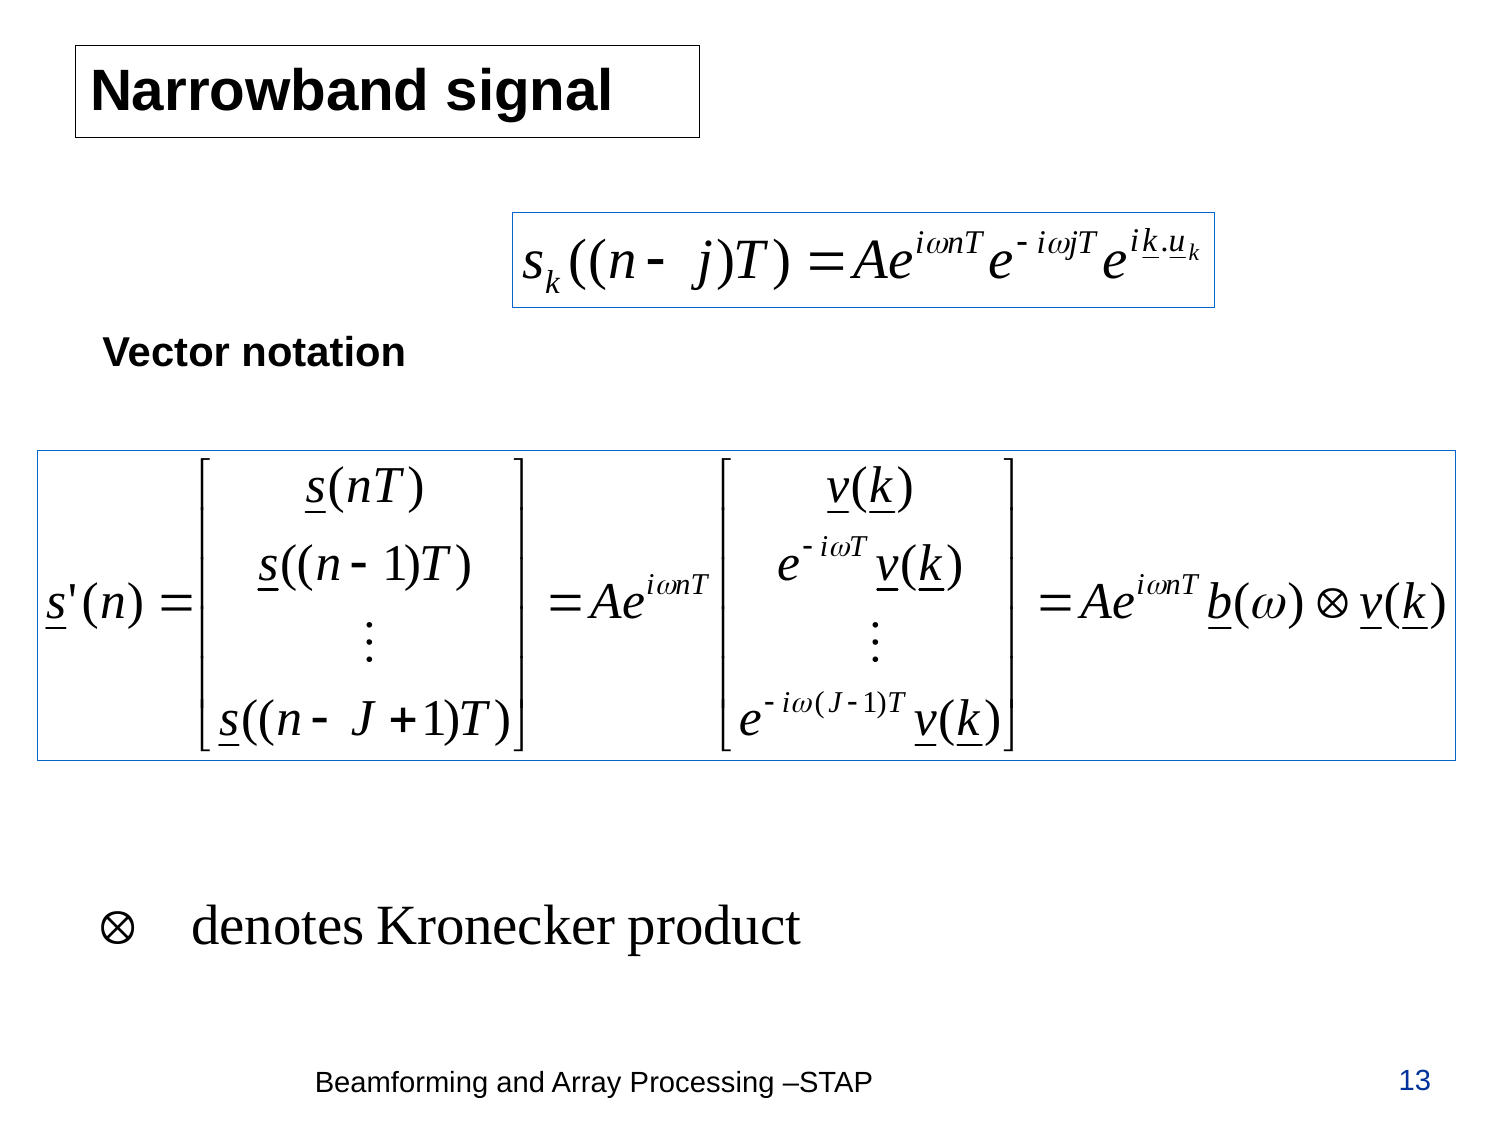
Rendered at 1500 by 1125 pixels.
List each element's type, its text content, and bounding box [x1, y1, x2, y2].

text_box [37, 449, 1457, 761]
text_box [512, 212, 1215, 308]
slide_number 13 [1207, 1055, 1447, 1102]
title Narrowband signal [75, 45, 700, 138]
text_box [87, 887, 895, 969]
text_box Vector notation [87, 307, 475, 388]
